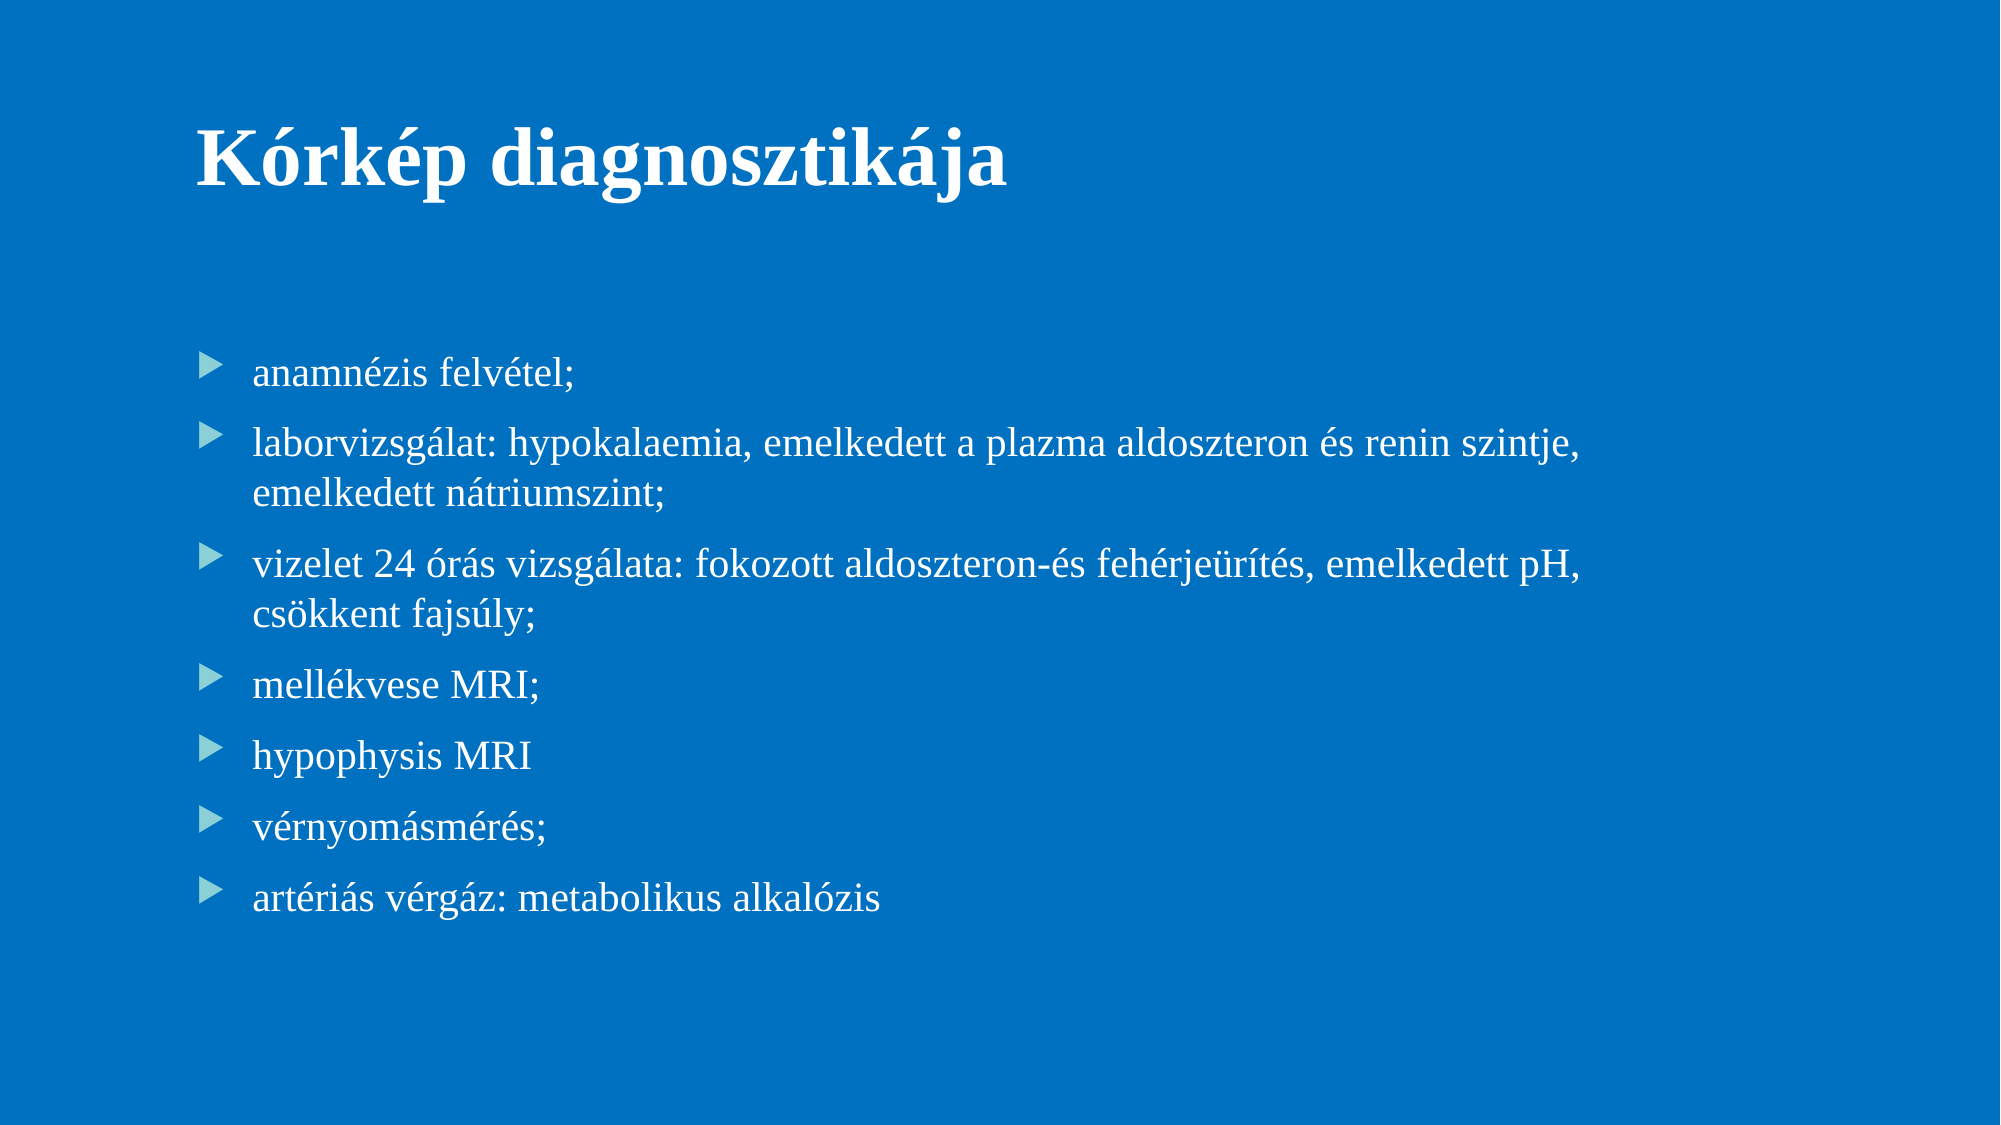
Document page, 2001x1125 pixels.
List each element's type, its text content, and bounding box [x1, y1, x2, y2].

title Kórkép diagnosztikája [181, 94, 1531, 268]
list anamnézis felvétel; laborvizsgálat: hypokalaemia, emelkedett a plazma aldoszteron és renin szintje, emelkedett nátriumszint; vizelet 24 órás vizsgálata: fokozott aldoszteron-és fehérjeürítés, emelkedett pH, csökkent fajsúly; mellékvese MRI; hypophysis MRI vérnyomásmérés; artériás vérgáz: metabolikus alkalózis [181, 336, 1649, 1025]
